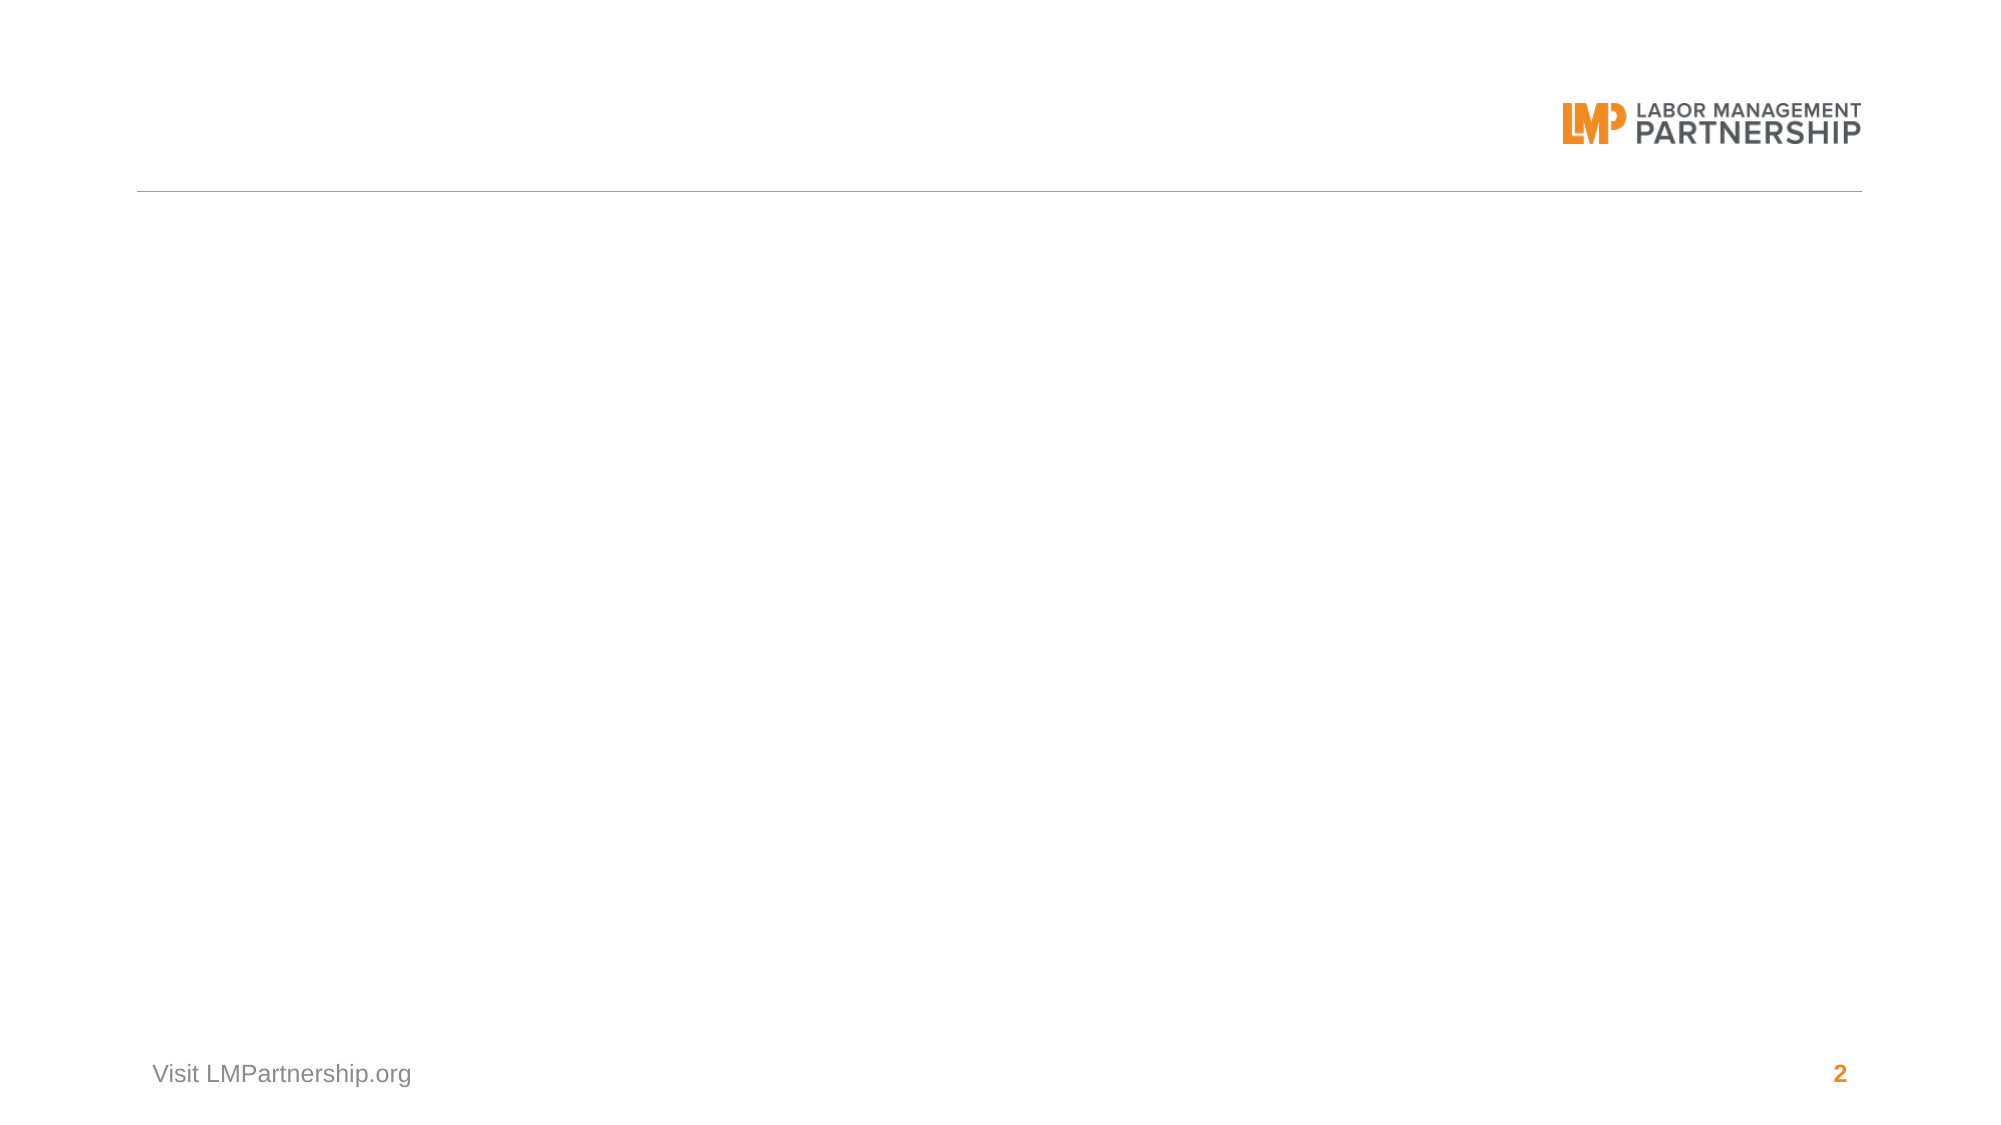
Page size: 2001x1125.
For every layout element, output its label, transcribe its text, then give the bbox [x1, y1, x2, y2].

footer Visit LMPartnership.org [137, 1042, 813, 1103]
picture [1562, 103, 1863, 144]
slide_number 2 [1412, 1042, 1863, 1103]
